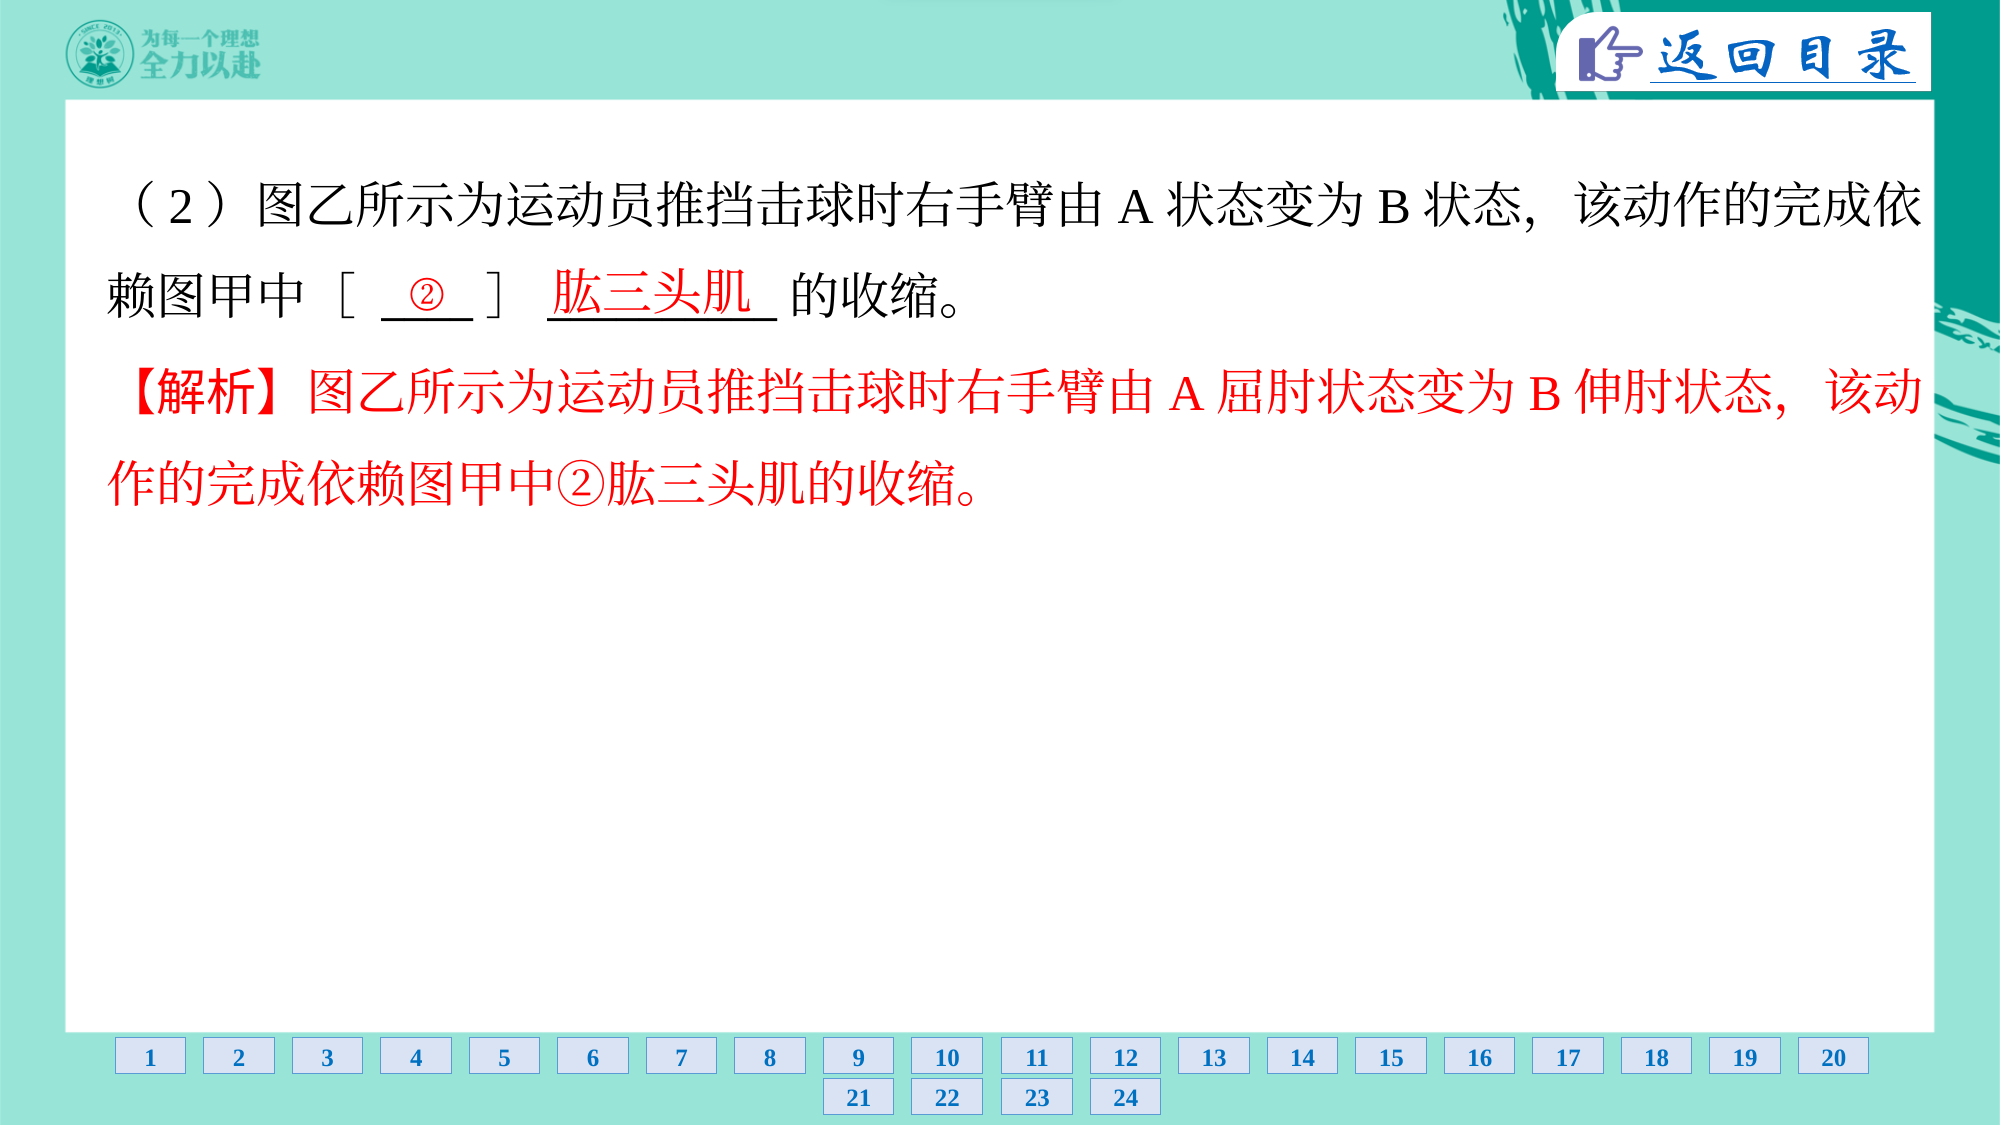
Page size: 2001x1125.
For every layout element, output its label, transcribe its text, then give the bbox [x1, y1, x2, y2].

text_box 【解析】图乙所示为运动员推挡击球时右手臂由A屈肘状态变为B伸肘状态，该动 作的完成依赖图甲中②肱三头肌的收缩。 [106, 329, 1895, 513]
text_box ② [384, 228, 471, 321]
picture [0, 0, 2000, 1125]
text_box 肱三头肌 [534, 228, 771, 321]
text_box （2）图乙所示为运动员推挡击球时右手臂由A状态变为B状态，该动作的完成依 赖图甲中［ ____］__________的收缩。 [106, 141, 1895, 325]
